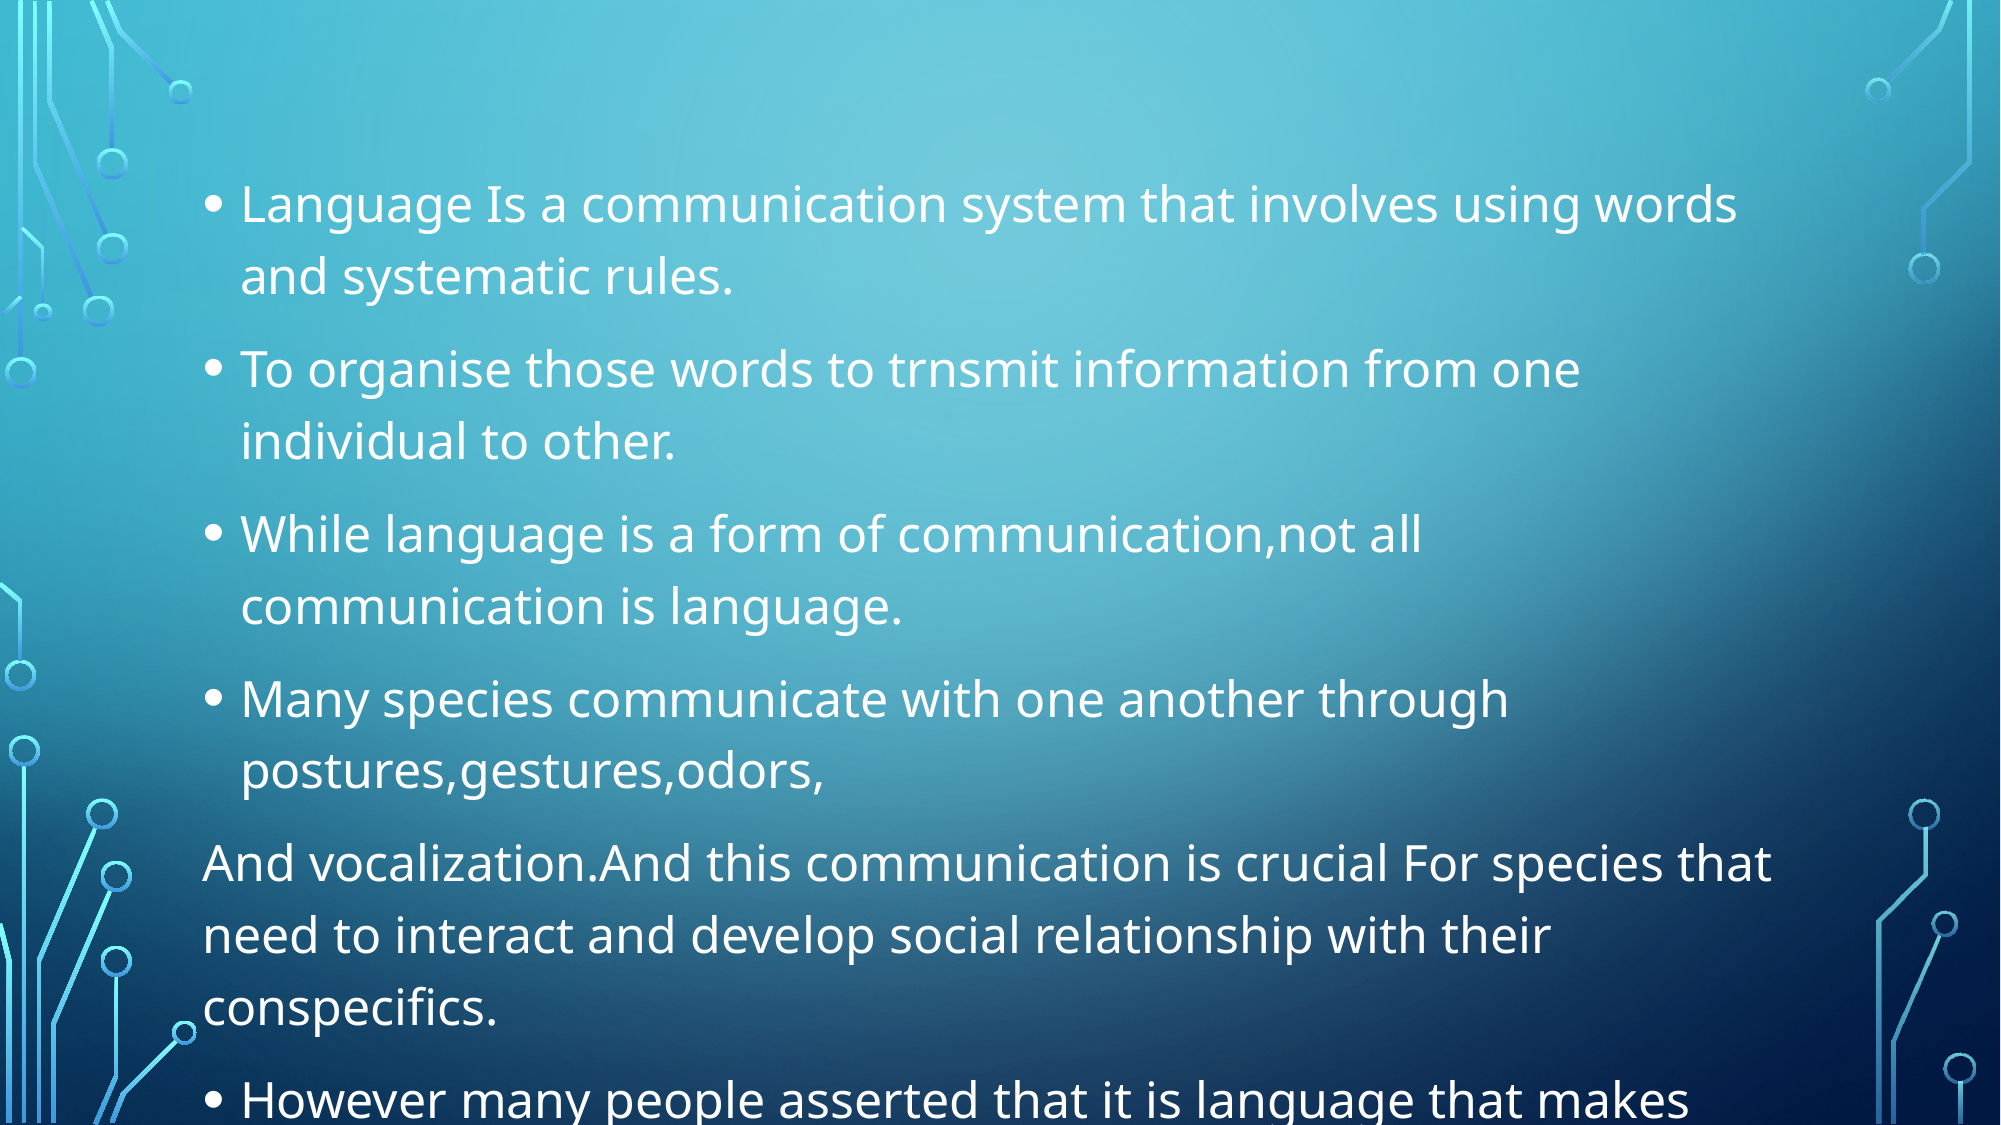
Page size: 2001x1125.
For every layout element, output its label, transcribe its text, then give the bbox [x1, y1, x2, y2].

list Language Is a communication system that involves using words and systematic rules. To organise those words to trnsmit information from one individual to other. While language is a form of communication,not all communication is language. Many species communicate with one another through postures,gestures,odors, And vocalization.And this communication is crucial For species that need to interact and develop social relationship with their conspecifics. However many people asserted that it is language that makes human unique among all of the animal species. [187, 153, 1813, 972]
